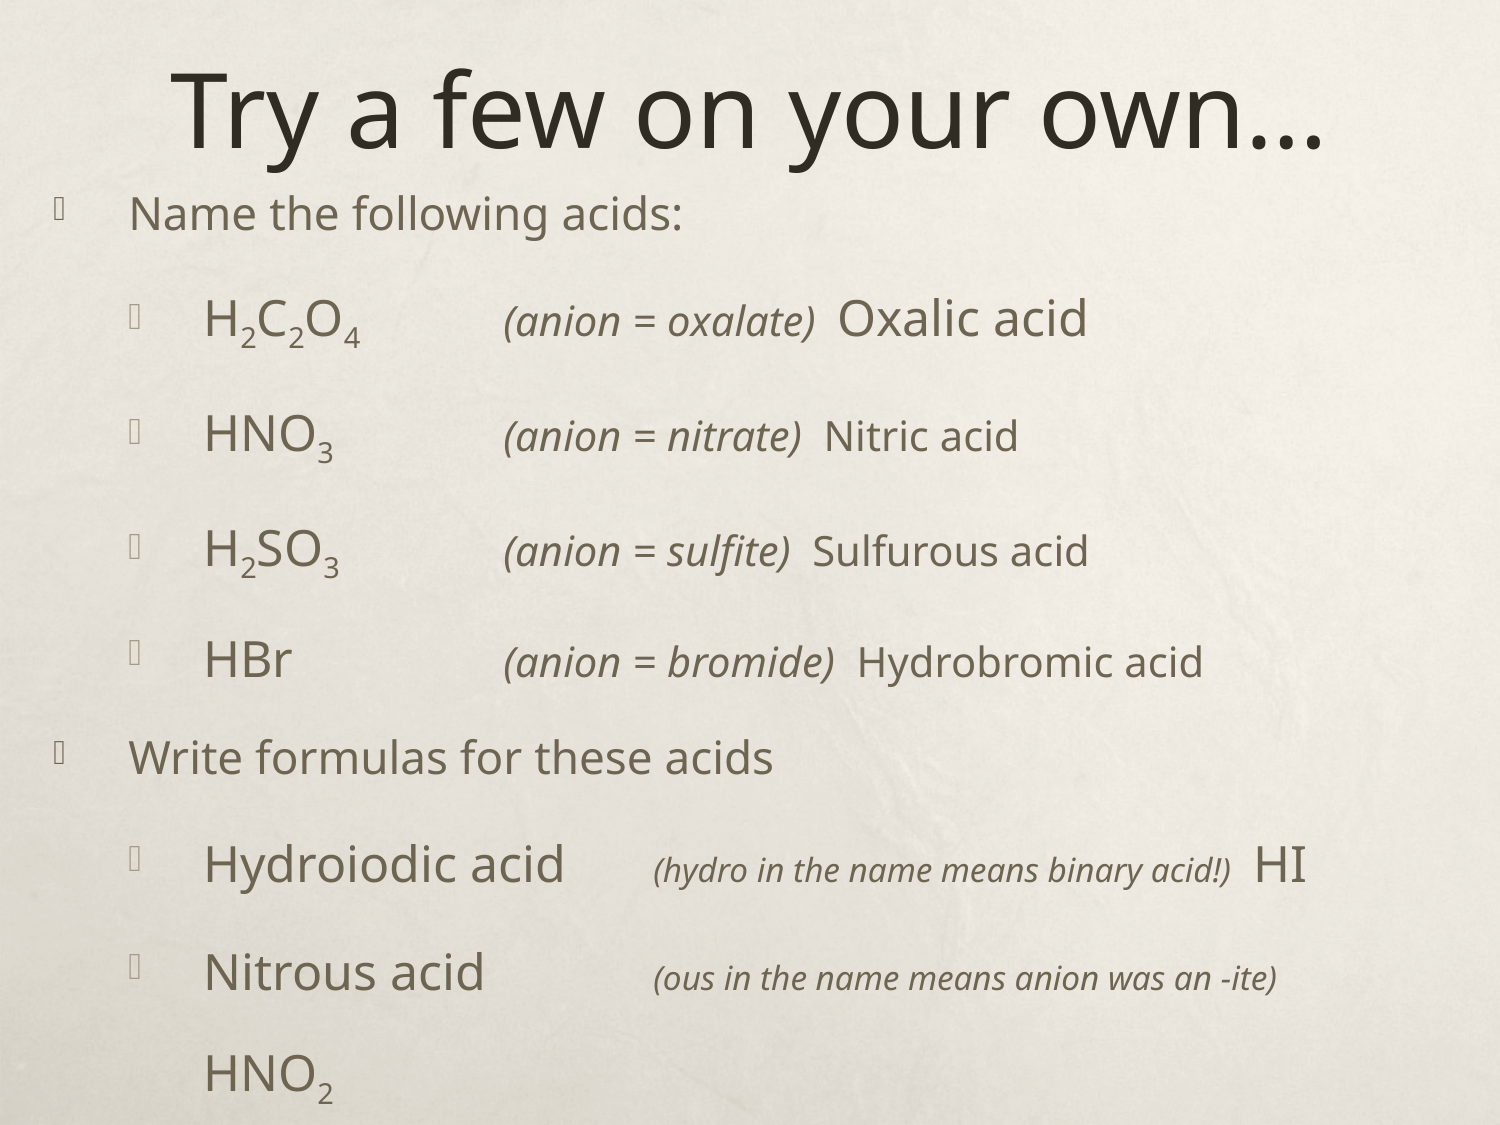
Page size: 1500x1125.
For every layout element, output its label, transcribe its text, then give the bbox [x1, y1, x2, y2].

title Try a few on your own… [81, 15, 1419, 177]
list Name the following acids: H2C2O4 (anion = oxalate) Oxalic acid HNO3 (anion = nitrate) Nitric acid H2SO3 (anion = sulfite) Sulfurous acid HBr (anion = bromide) Hydrobromic acid Write formulas for these acids Hydroiodic acid (hydro in the name means binary acid!) HI Nitrous acid (ous in the name means anion was an -ite) HNO2 Chromic acid (ic in the name means anion was an -ate) H2CrO4 [38, 177, 1468, 1083]
